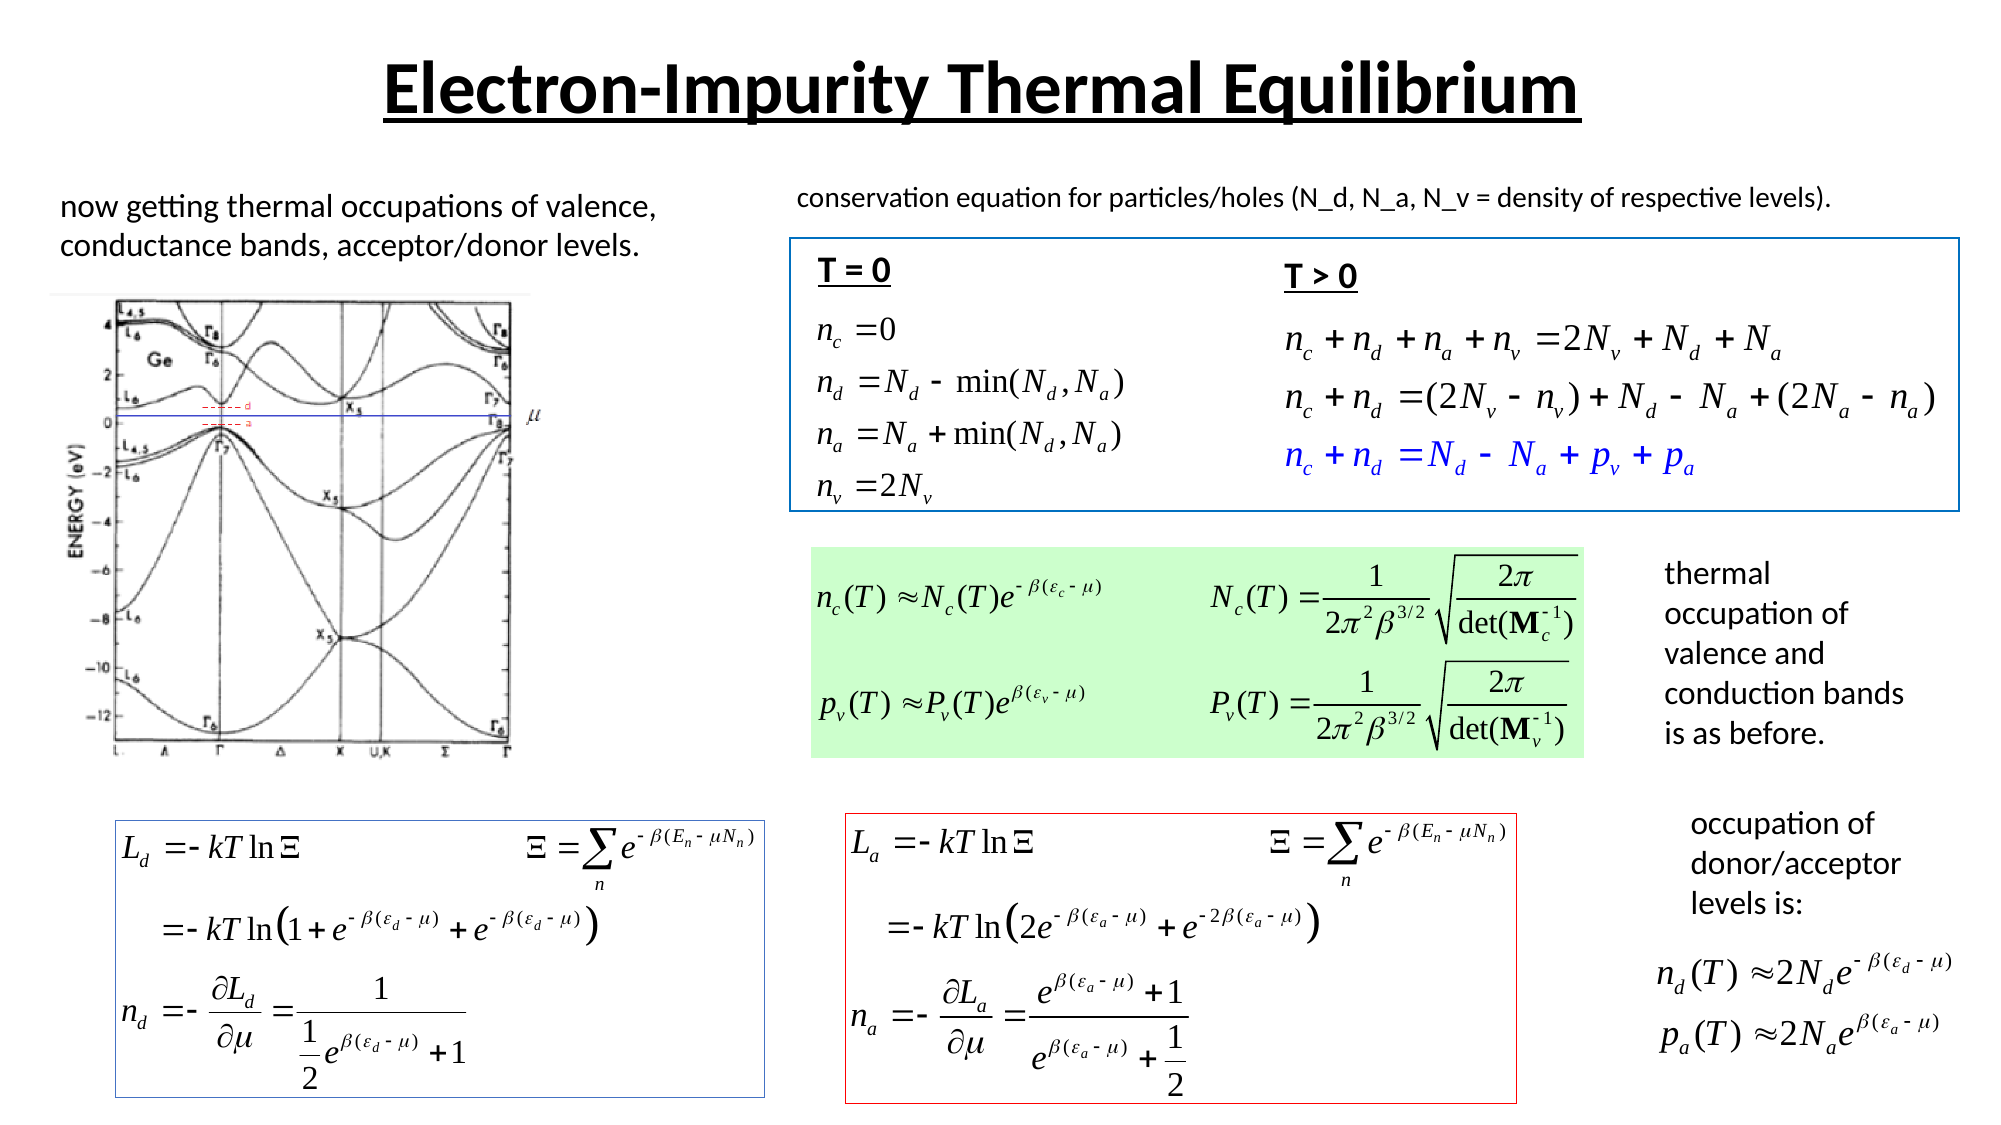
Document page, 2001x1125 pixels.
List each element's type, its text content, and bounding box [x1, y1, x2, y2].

text_box now getting thermal occupations of valence, conductance bands, acceptor/donor levels. [45, 176, 694, 271]
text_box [811, 307, 1131, 512]
text_box occupation of donor/acceptor levels is: [1675, 794, 1933, 929]
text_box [1279, 314, 1944, 484]
text_box Electron-Impurity Thermal Equilibrium [334, 27, 1631, 137]
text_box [811, 546, 1585, 759]
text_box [1651, 945, 1958, 1062]
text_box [845, 813, 1517, 1104]
text_box [789, 237, 1960, 512]
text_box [115, 820, 765, 1098]
text_box thermal occupation of valence and conduction bands is as before. [1649, 543, 1929, 759]
text_box conservation equation for particles/holes (N_d, N_a, N_v = density of respective levels). [782, 171, 1933, 222]
picture [45, 293, 562, 774]
